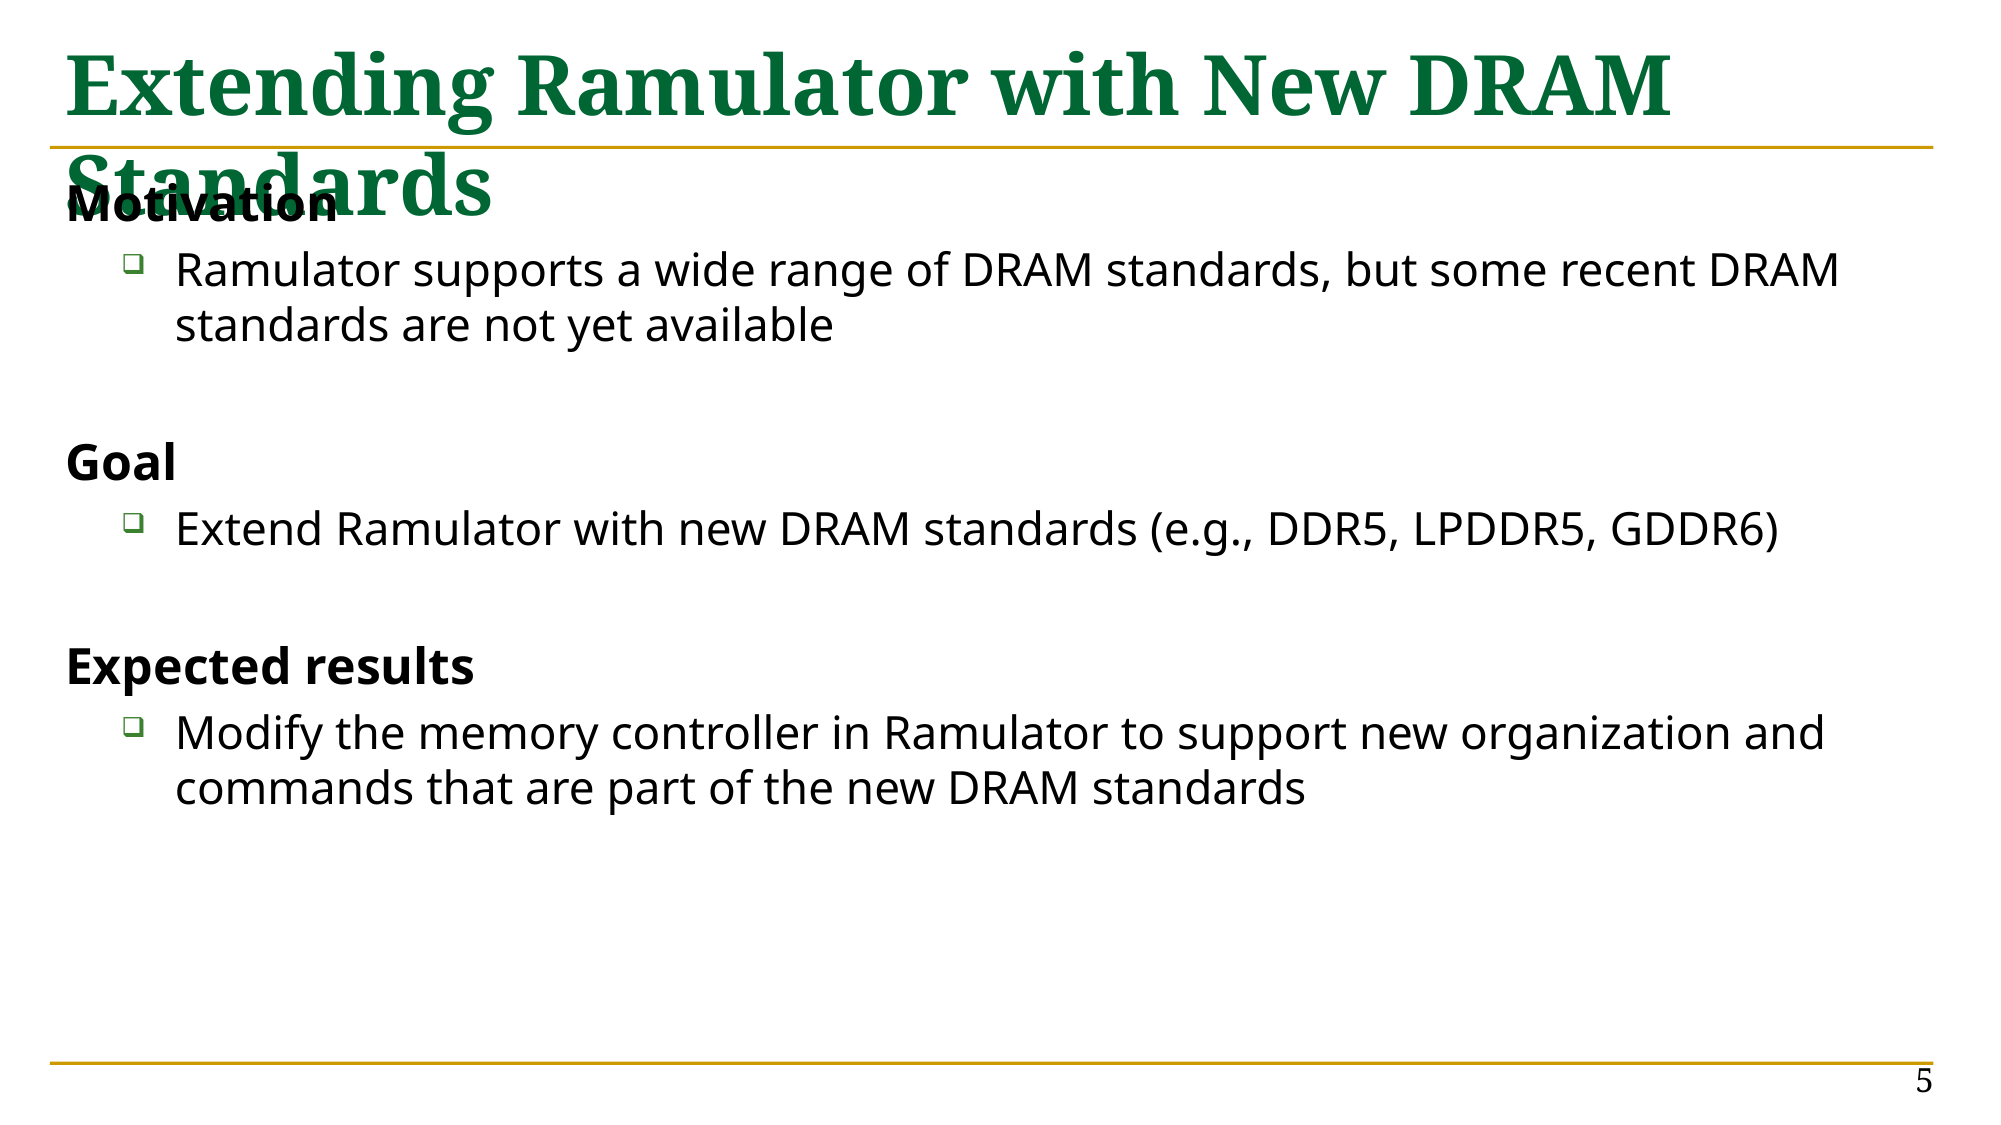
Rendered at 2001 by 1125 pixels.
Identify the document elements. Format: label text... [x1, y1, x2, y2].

slide_number 5 [1482, 1036, 1950, 1112]
list Motivation Ramulator supports a wide range of DRAM standards, but some recent DRAM standards are not yet available Goal Extend Ramulator with new DRAM standards (e.g., DDR5, LPDDR5, GDDR6) Expected results Modify the memory controller in Ramulator to support new organization and commands that are part of the new DRAM standards [50, 163, 1934, 1016]
title Extending Ramulator with New DRAM Standards [50, 24, 1934, 163]
